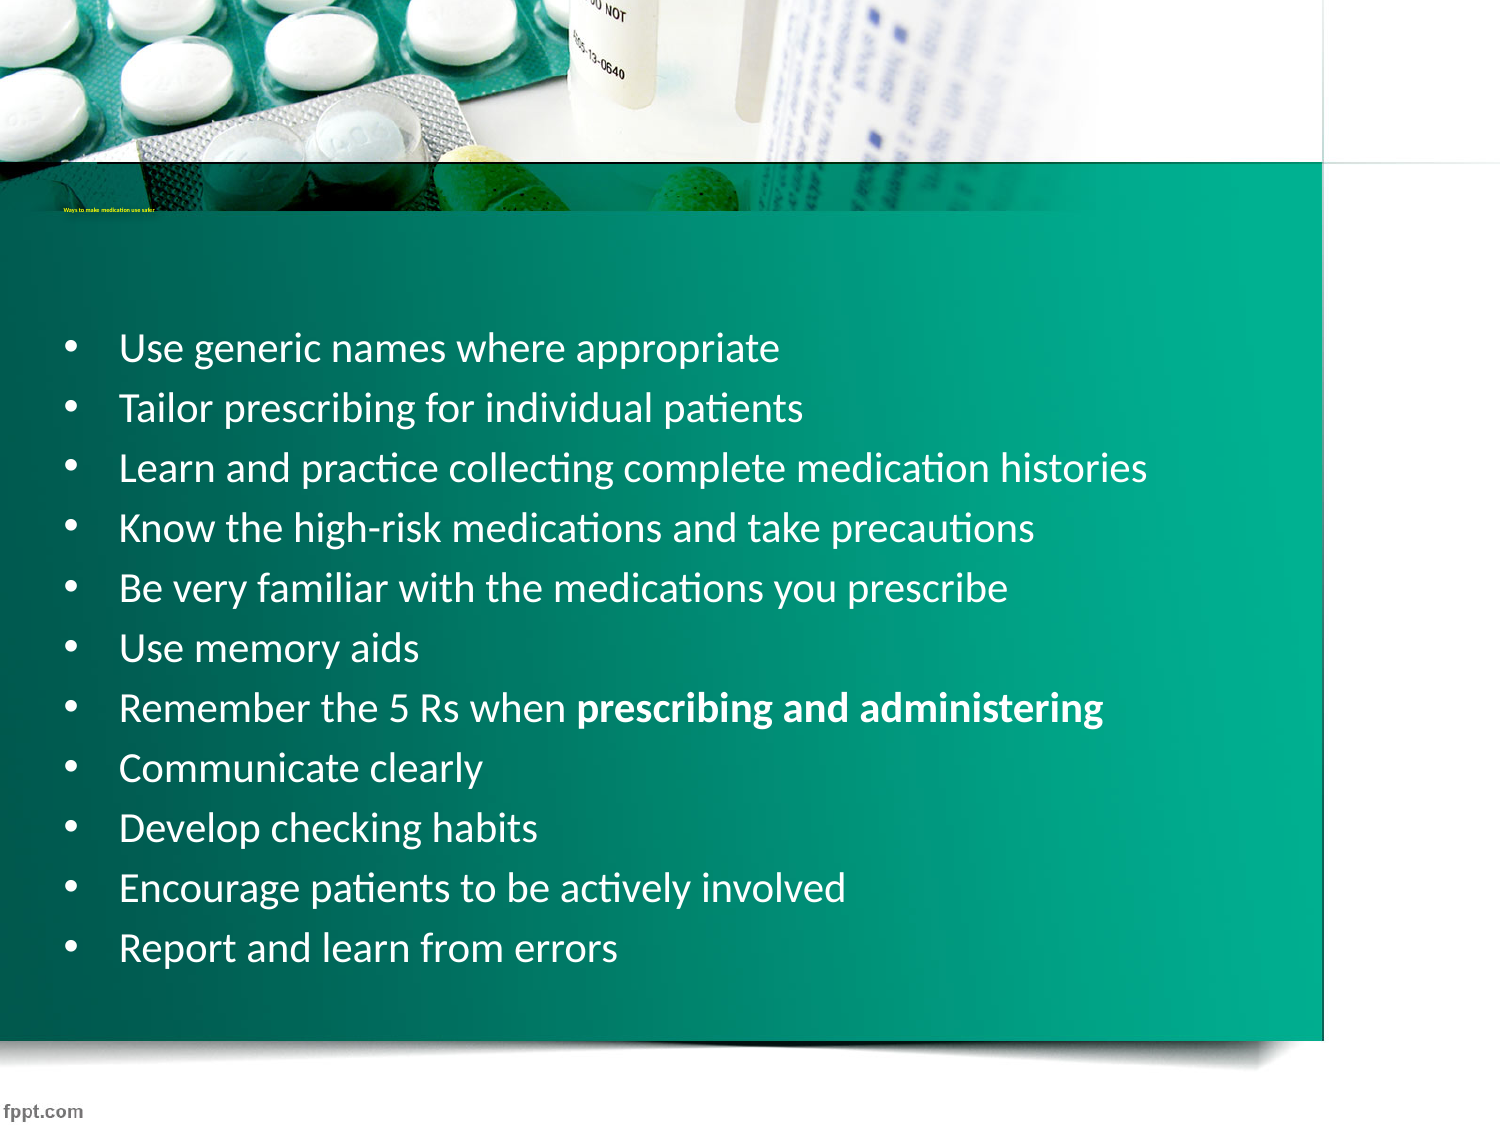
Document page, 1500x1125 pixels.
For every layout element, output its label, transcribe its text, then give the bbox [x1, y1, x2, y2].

list Use generic names where appropriate Tailor prescribing for individual patients Learn and practice collecting complete medication histories Know the high-risk medications and take precautions Be very familiar with the medications you prescribe Use memory aids Remember the 5 Rs when prescribing and administering Communicate clearly Develop checking habits Encourage patients to be actively involved Report and learn from errors [48, 311, 1251, 981]
picture [0, 0, 1500, 1125]
title Ways to make medication use safer [48, 161, 1384, 252]
